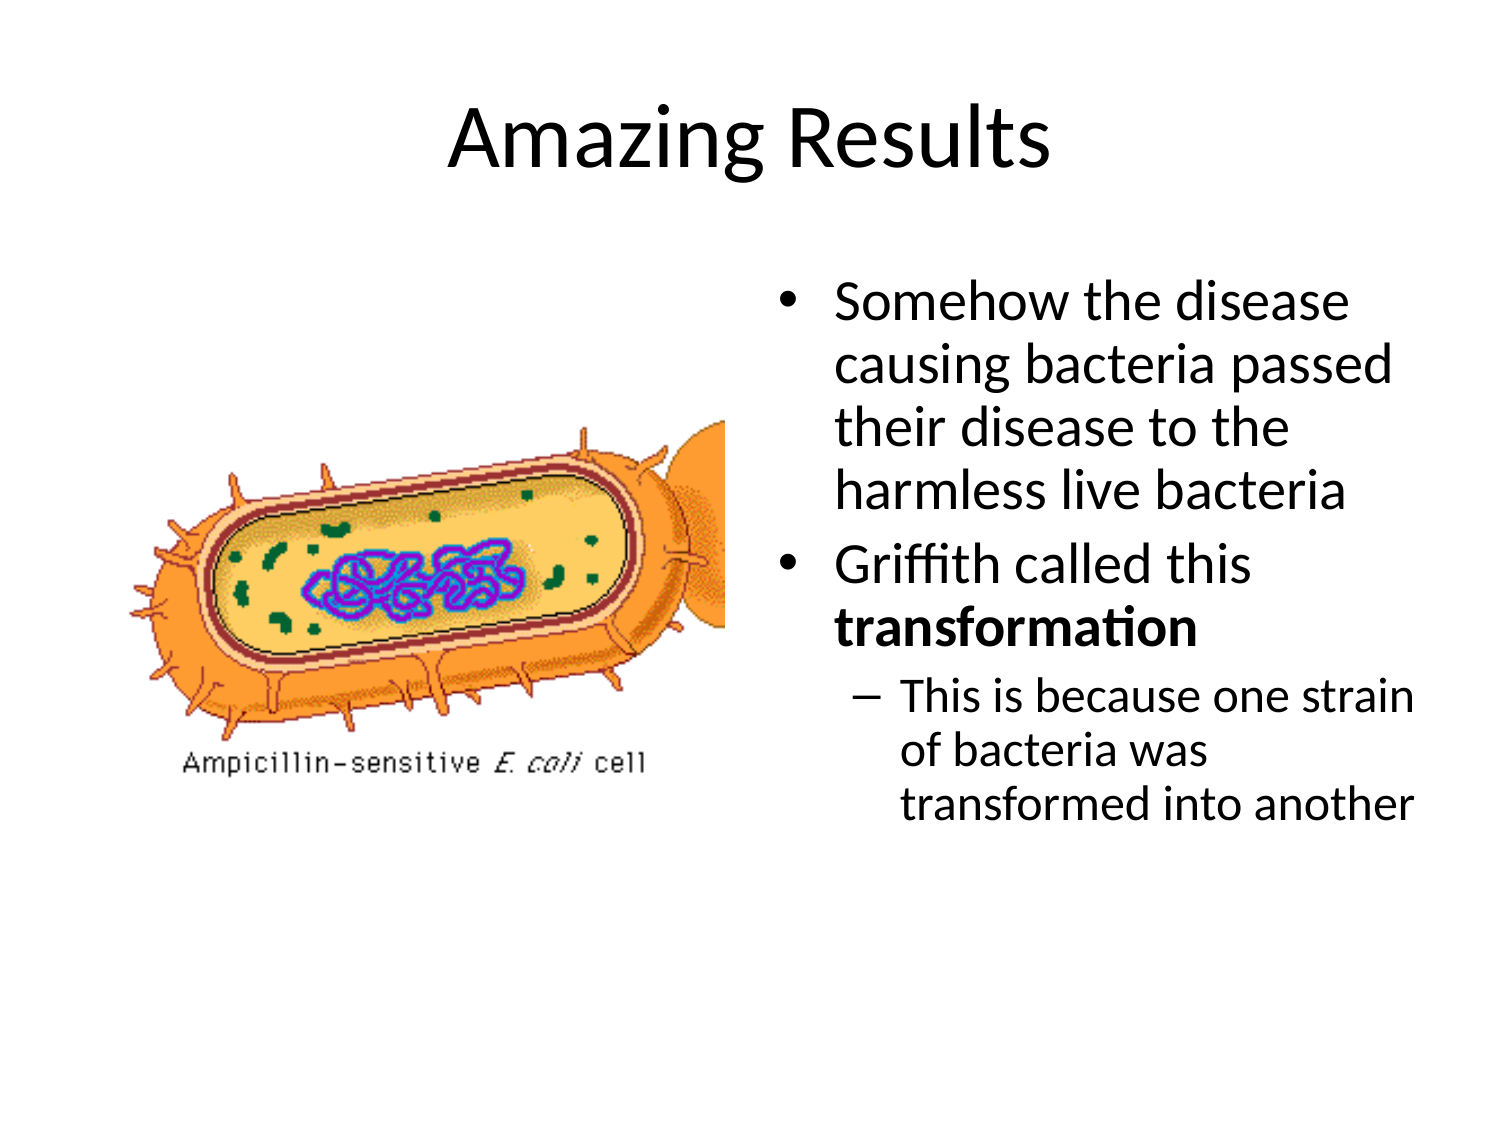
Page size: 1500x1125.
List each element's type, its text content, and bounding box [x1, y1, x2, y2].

list Somehow the disease causing bacteria passed their disease to the harmless live bacteria Griffith called this transformation This is because one strain of bacteria was transformed into another [762, 262, 1451, 1001]
picture [112, 324, 726, 844]
title Amazing Results [49, 37, 1451, 225]
